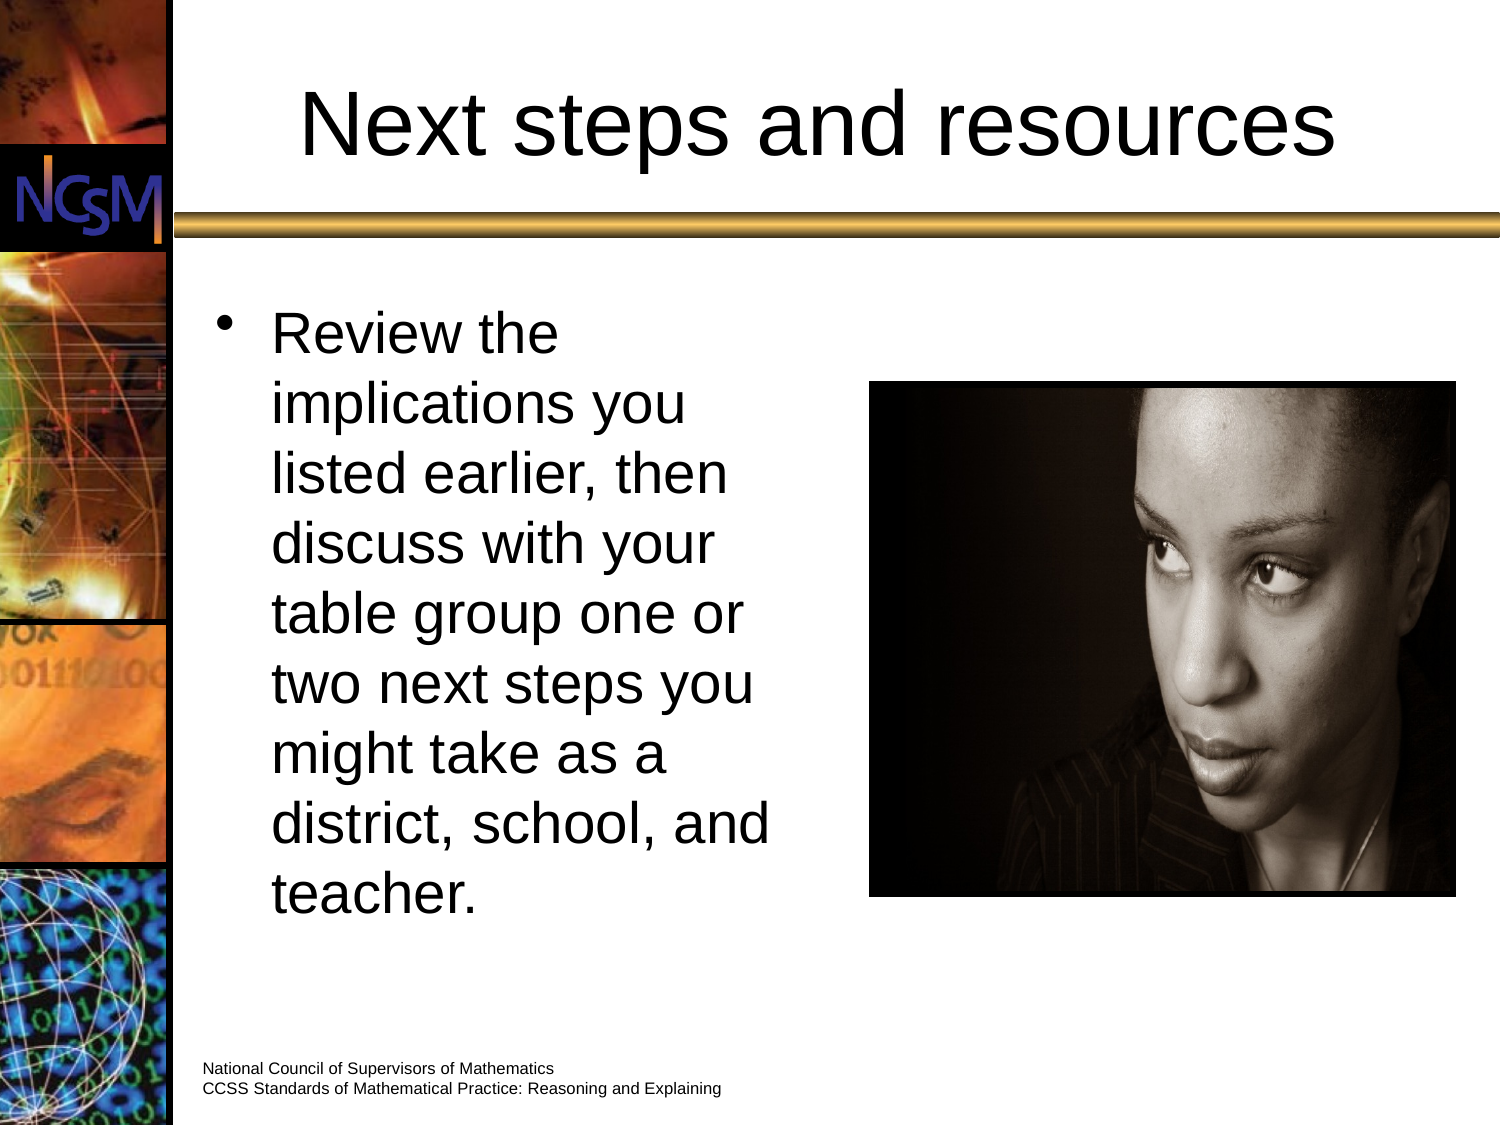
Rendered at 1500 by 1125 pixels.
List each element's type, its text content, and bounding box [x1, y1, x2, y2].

picture [0, 869, 166, 1125]
title Next steps and resources [212, 24, 1425, 213]
slide_number National Council of Supervisors of Mathematics CCSS Standards of Mathematical Practice: Reasoning and Explaining [187, 1050, 900, 1125]
picture [0, 0, 167, 619]
list Review the implications you listed earlier, then discuss with your table group one or two next steps you might take as a district, school, and teacher. [200, 287, 825, 1025]
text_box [874, 387, 1451, 892]
picture [0, 625, 166, 862]
